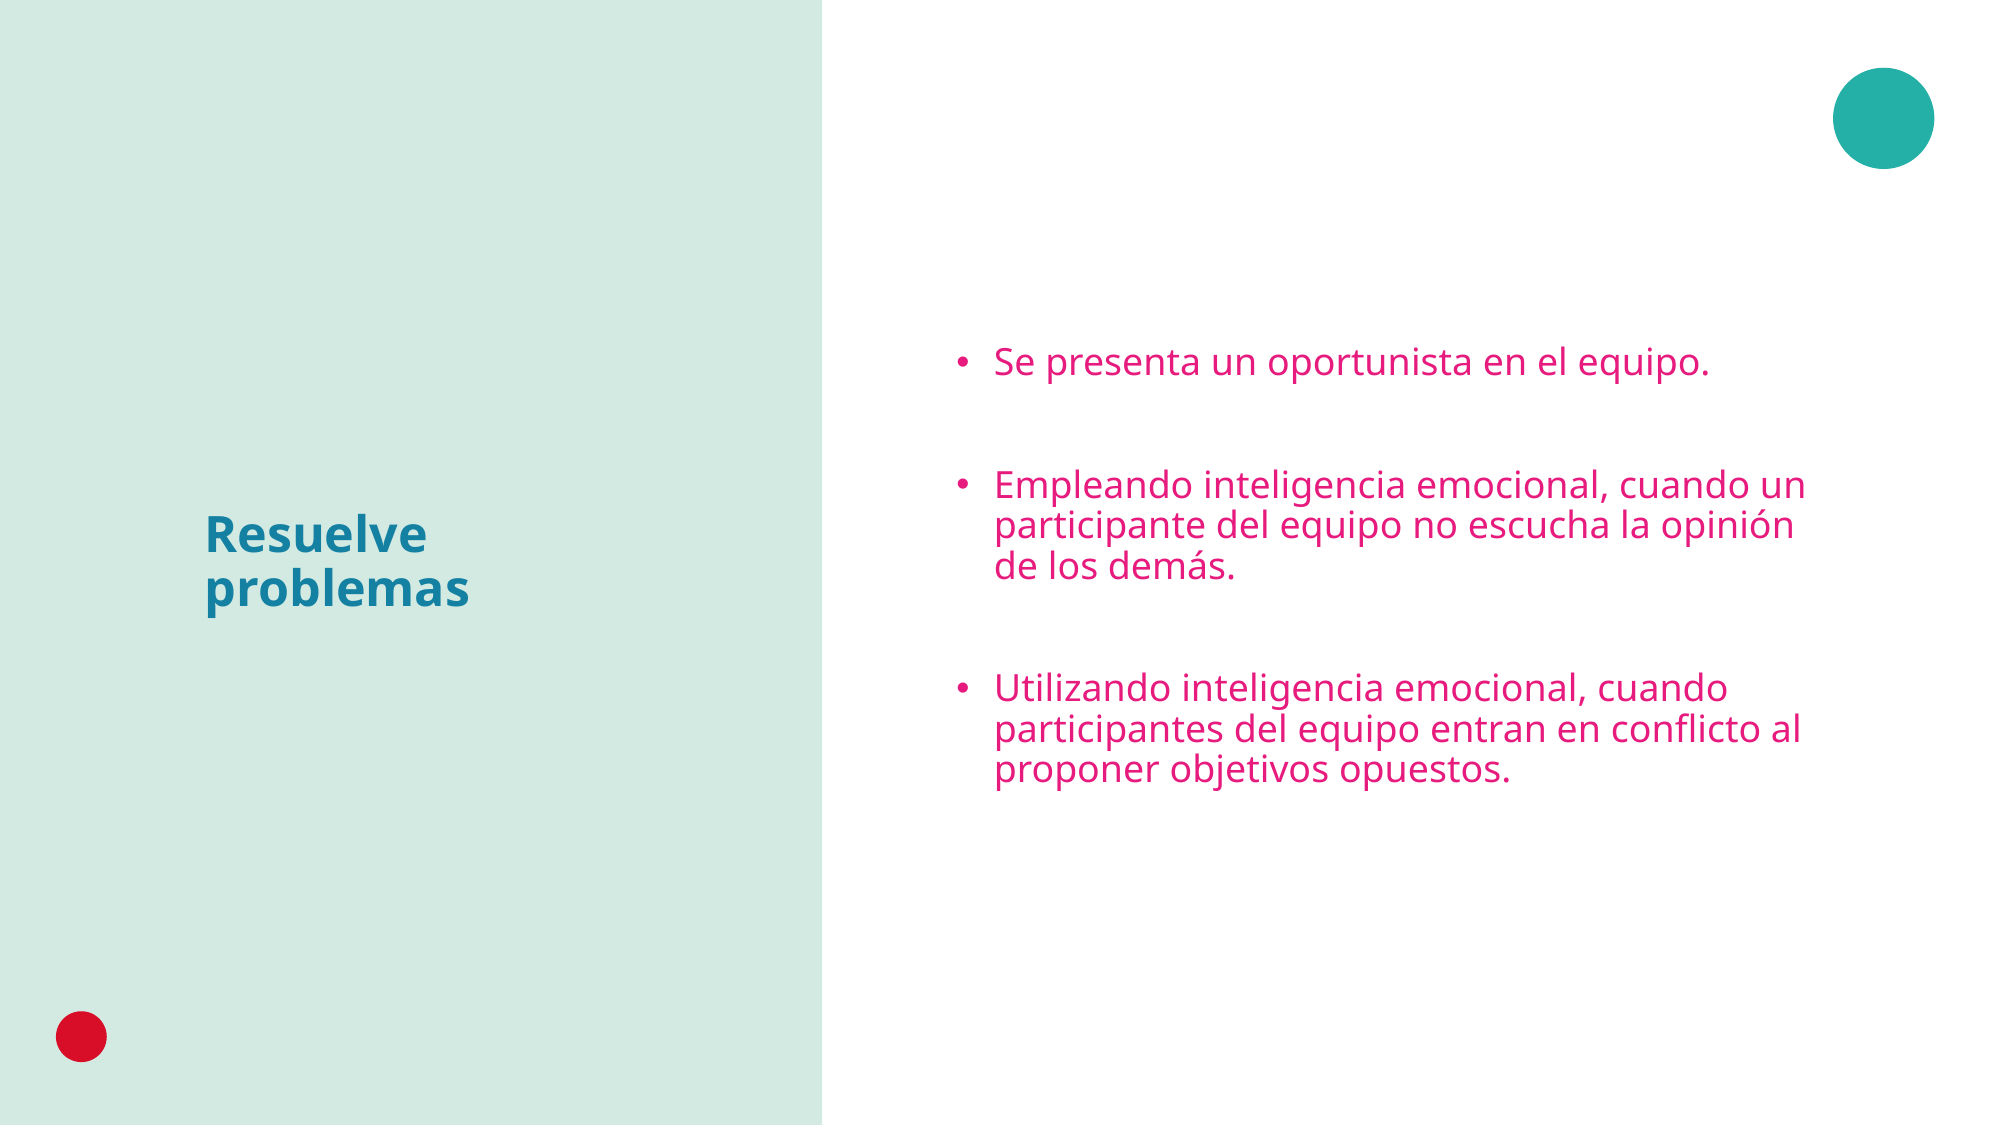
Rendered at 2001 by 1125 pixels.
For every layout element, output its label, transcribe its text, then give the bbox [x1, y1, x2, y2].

title Resuelve problemas [189, 500, 648, 625]
text_box Se presenta un oportunista en el equipo. Empleando inteligencia emocional, cuando un participante del equipo no escucha la opinión de los demás. Utilizando inteligencia emocional, cuando participantes del equipo entran en conflicto al proponer objetivos opuestos. [941, 335, 1863, 789]
